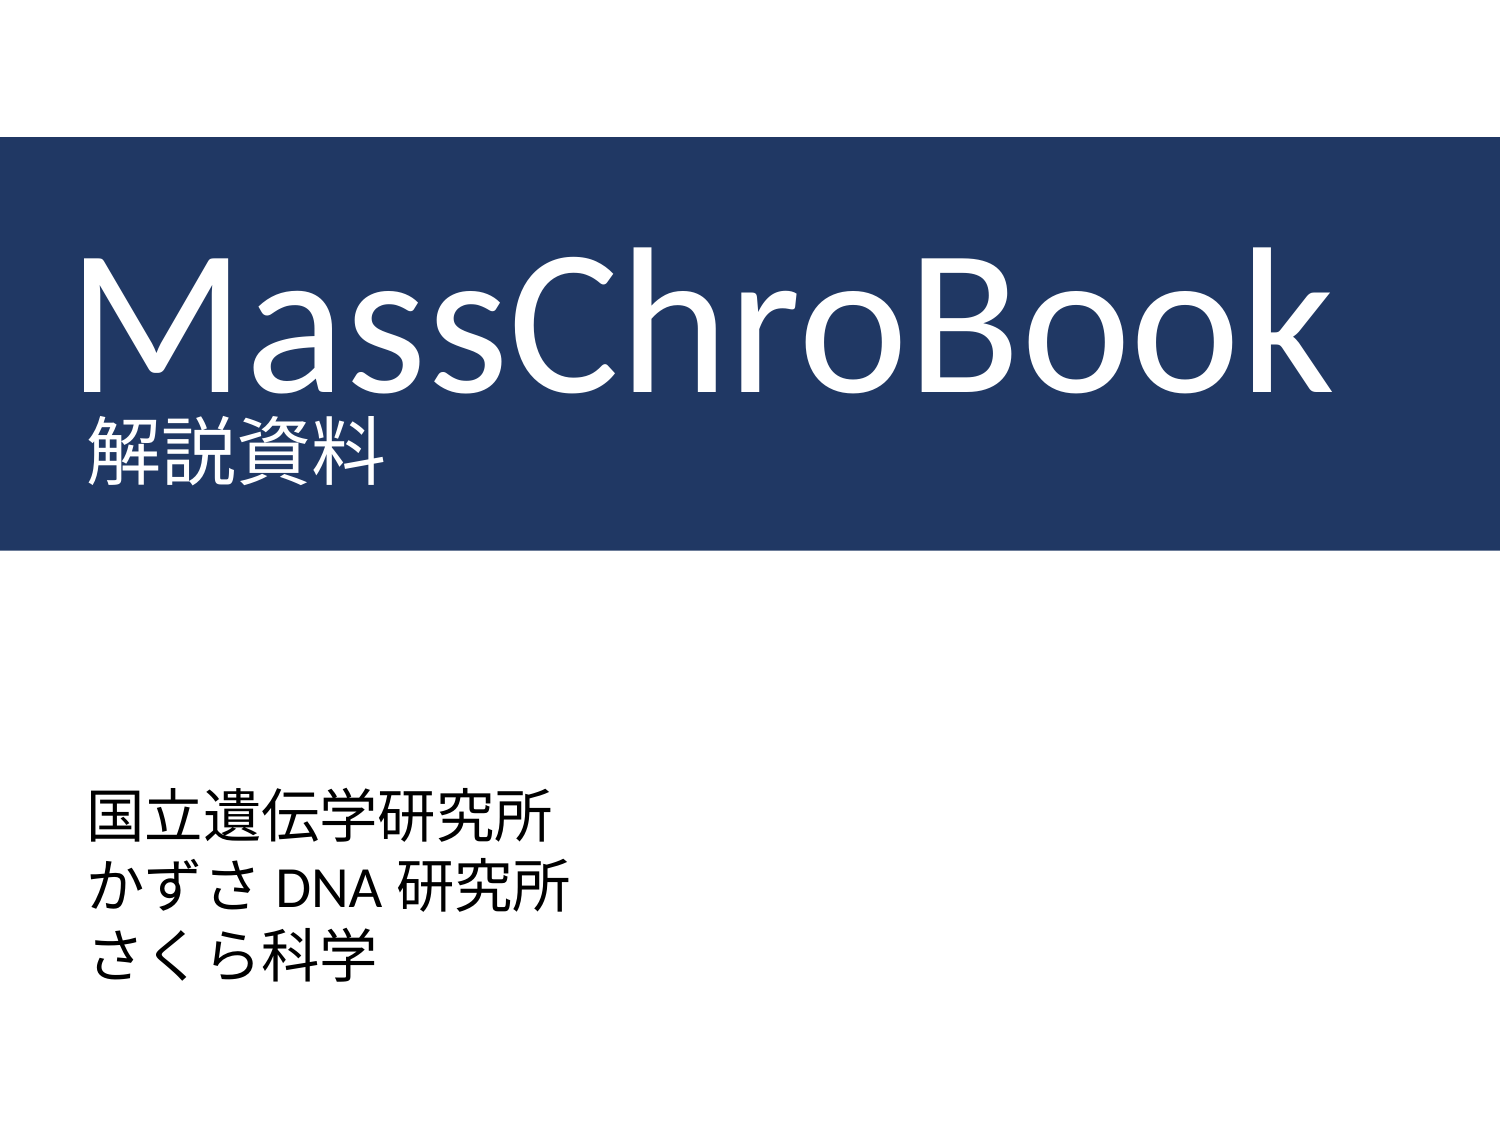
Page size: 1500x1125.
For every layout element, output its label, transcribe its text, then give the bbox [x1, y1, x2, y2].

text_box 国立遺伝学研究所 かずさDNA研究所 さくら科学 [71, 771, 1150, 997]
text_box MassChroBook [53, 176, 1459, 442]
text_box 解説資料 [71, 397, 402, 502]
text_box [0, 135, 1500, 553]
